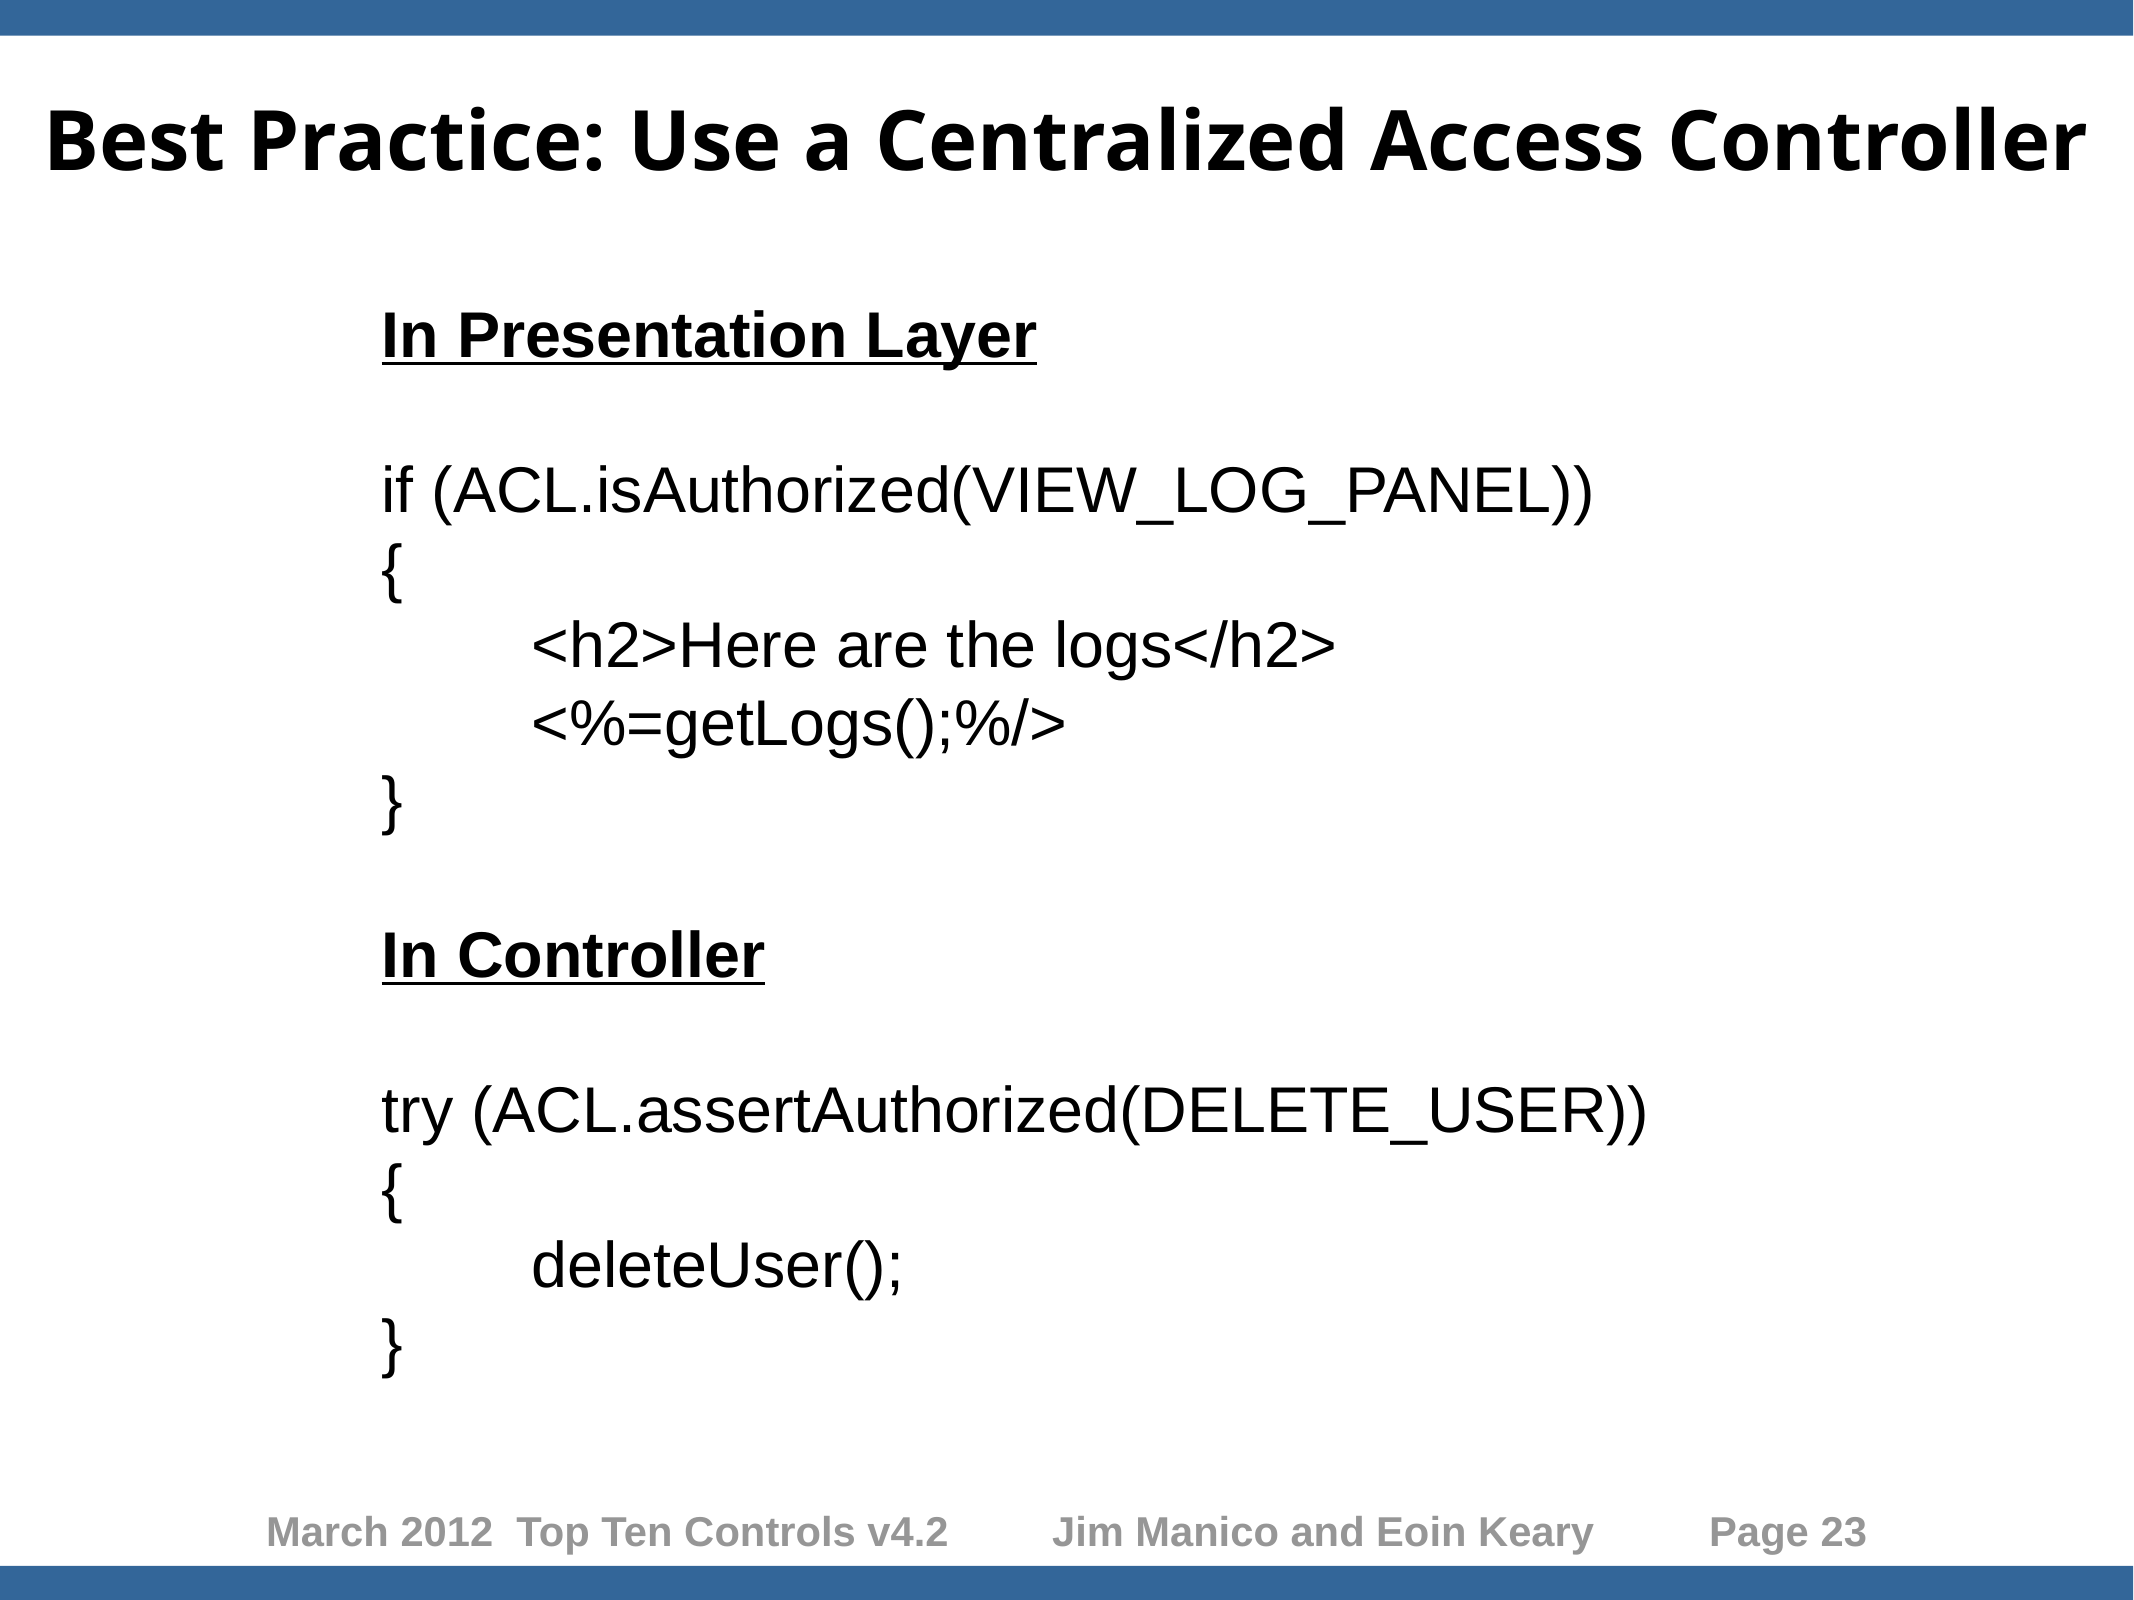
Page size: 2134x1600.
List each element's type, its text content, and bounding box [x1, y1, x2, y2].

title Best Practice: Use a Centralized Access Controller [0, 37, 2134, 237]
text_box In Presentation Layer if (ACL.isAuthorized(VIEW_LOG_PANEL)) { <h2>Here are the logs</h2> <%=getLogs();%/> } In Controller try (ACL.assertAuthorized(DELETE_USER)) { deleteUser(); } [366, 285, 1855, 1464]
